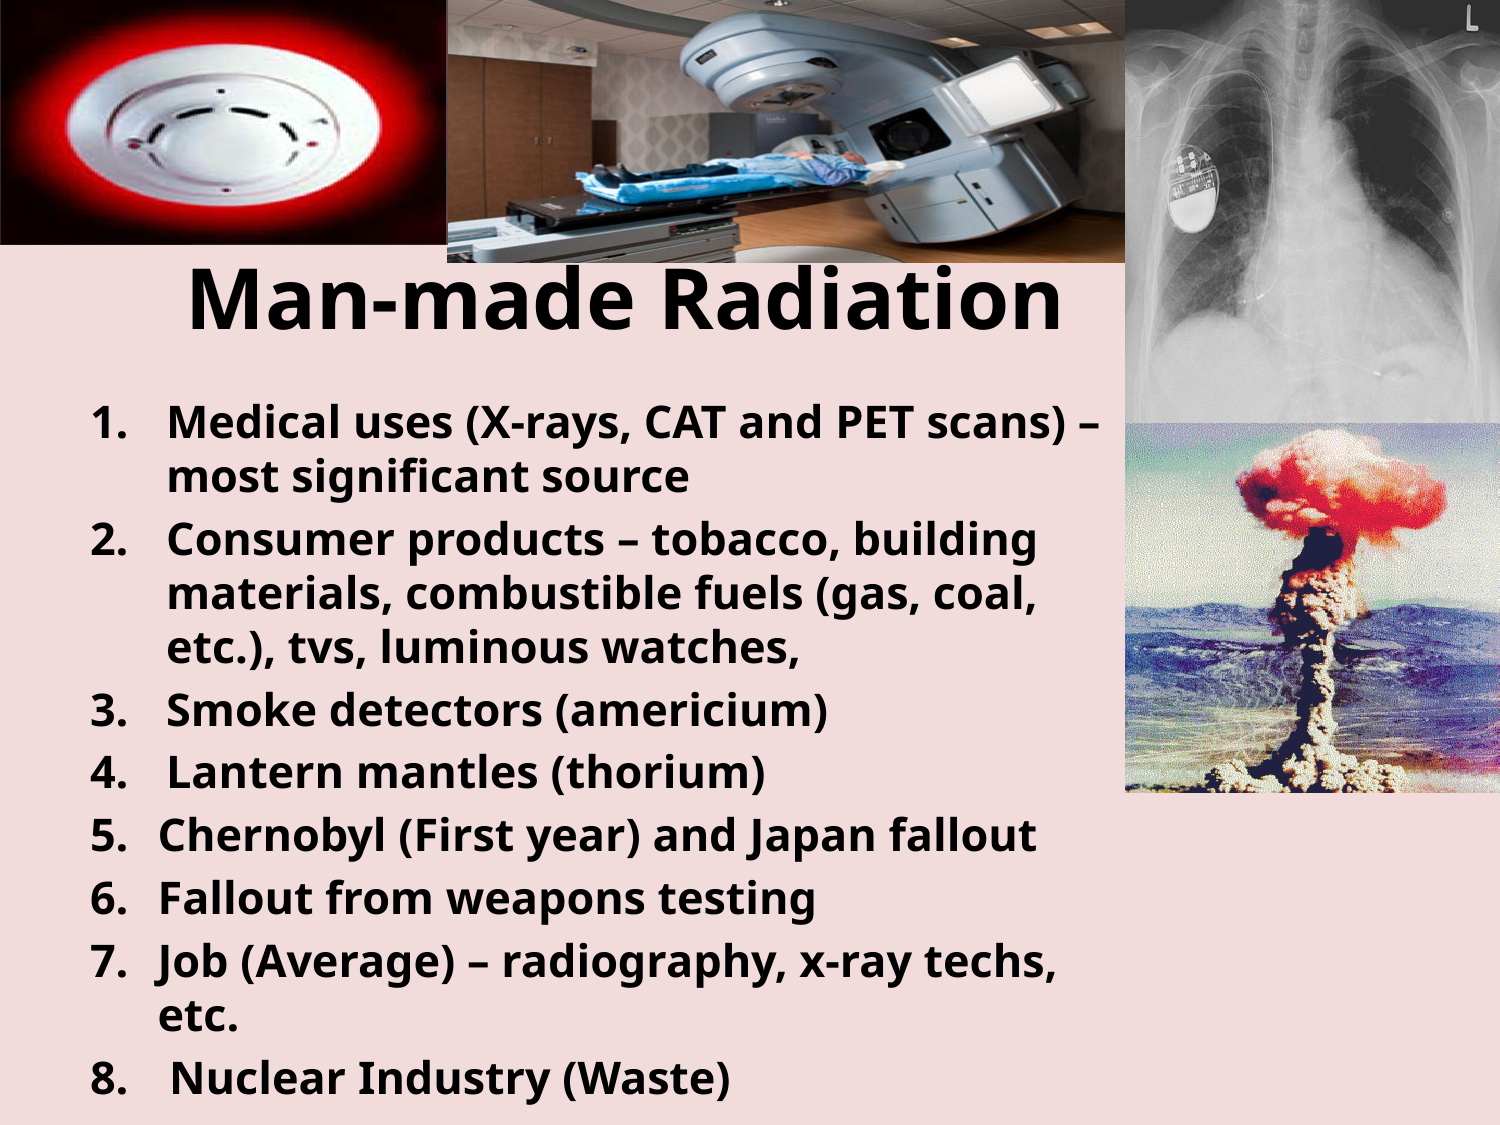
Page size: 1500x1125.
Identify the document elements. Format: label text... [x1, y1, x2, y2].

picture [0, 0, 1500, 793]
list Medical uses (X-rays, CAT and PET scans) – most significant source Consumer products – tobacco, building materials, combustible fuels (gas, coal, etc.), tvs, luminous watches, Smoke detectors (americium) Lantern mantles (thorium) Chernobyl (First year) and Japan fallout Fallout from weapons testing Job (Average) – radiography, x-ray techs, etc. Nuclear Industry (Waste) [75, 313, 1126, 1125]
title Man-made Radiation [75, 253, 1120, 313]
